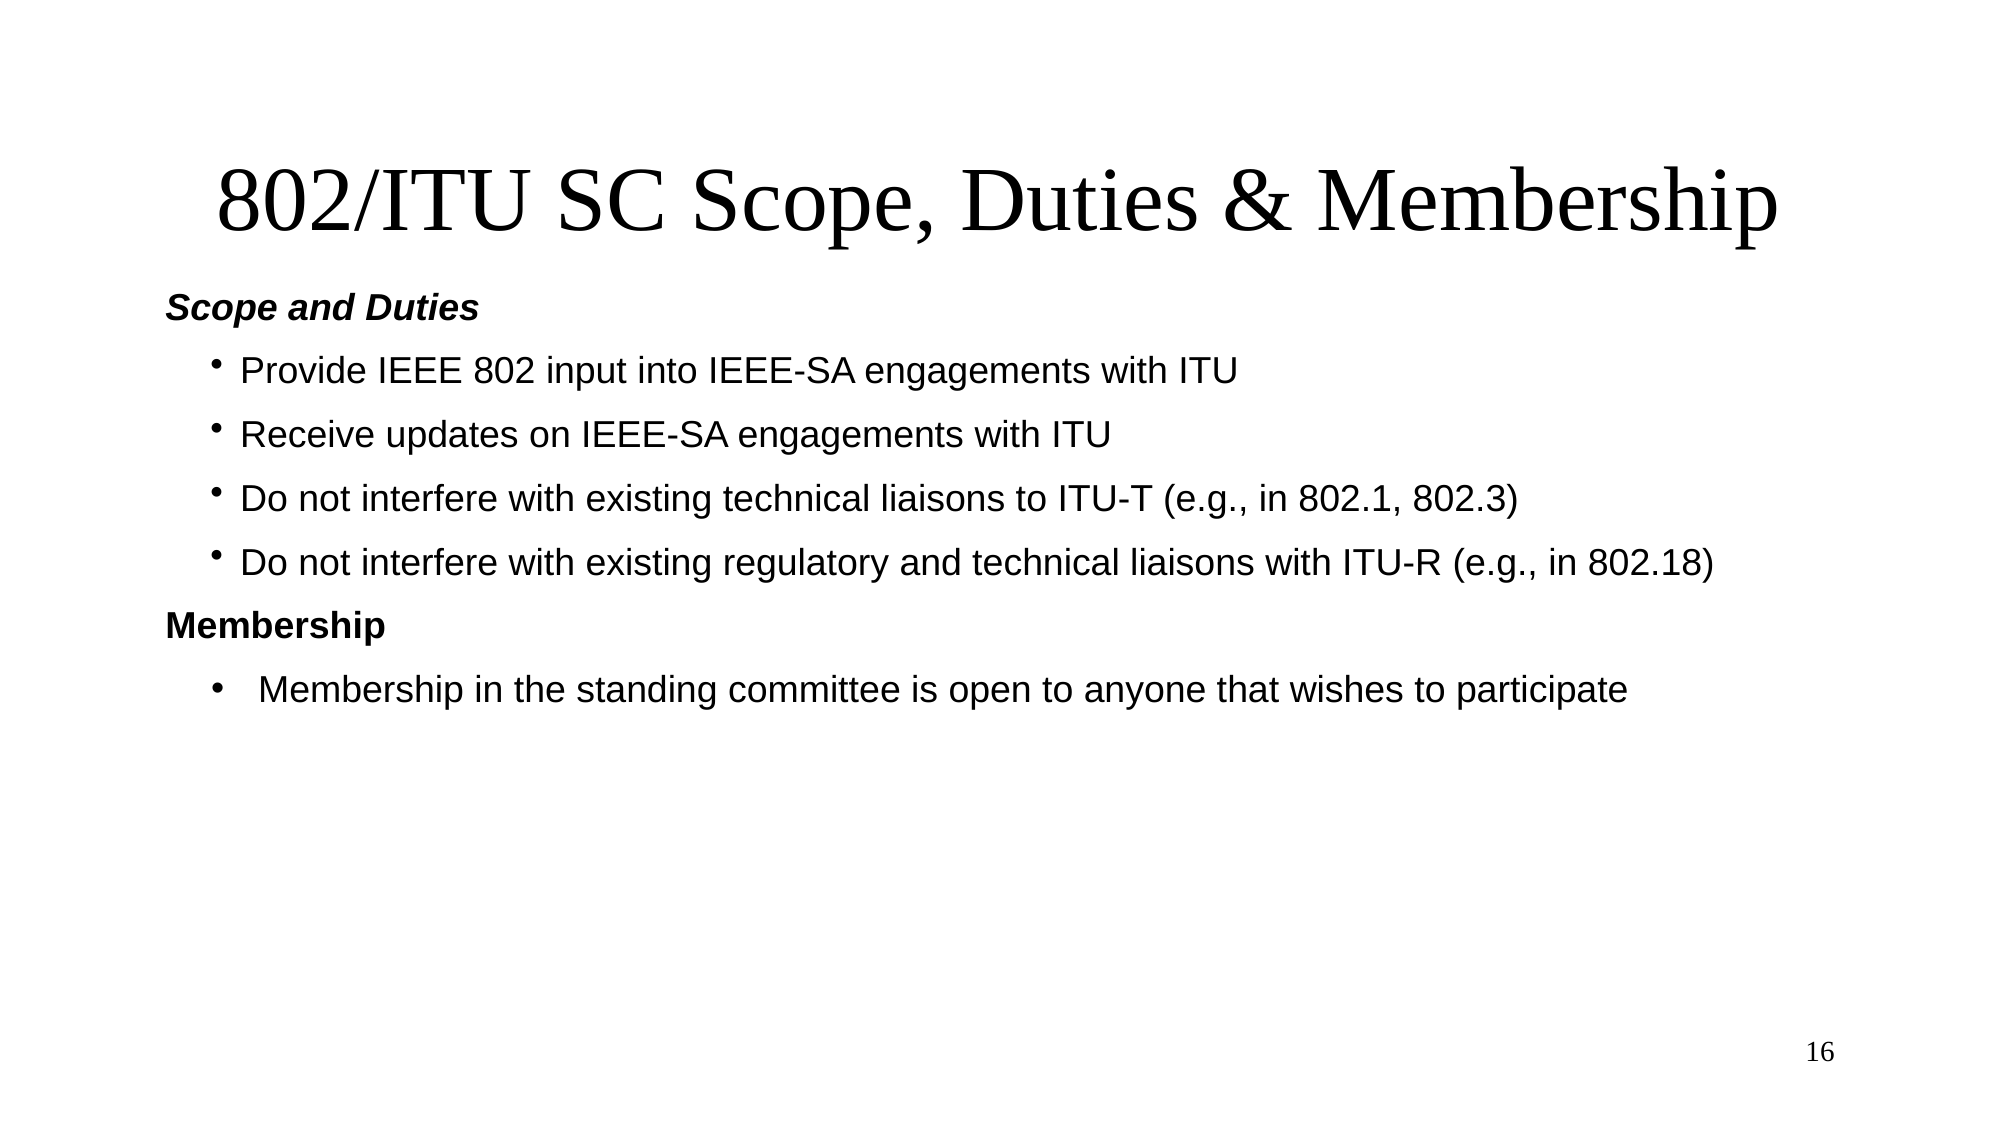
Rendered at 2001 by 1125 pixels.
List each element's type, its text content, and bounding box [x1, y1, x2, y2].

slide_number 16 [1433, 1024, 1851, 1101]
list Scope and Duties Provide IEEE 802 input into IEEE-SA engagements with ITU Receive updates on IEEE-SA engagements with ITU Do not interfere with existing technical liaisons to ITU-T (e.g., in 802.1, 802.3) Do not interfere with existing regulatory and technical liaisons with ITU-R (e.g., in 802.18) Membership Membership in the standing committee is open to anyone that wishes to participate [149, 274, 1851, 951]
title 802/ITU SC Scope, Duties & Membership [149, 99, 1851, 274]
